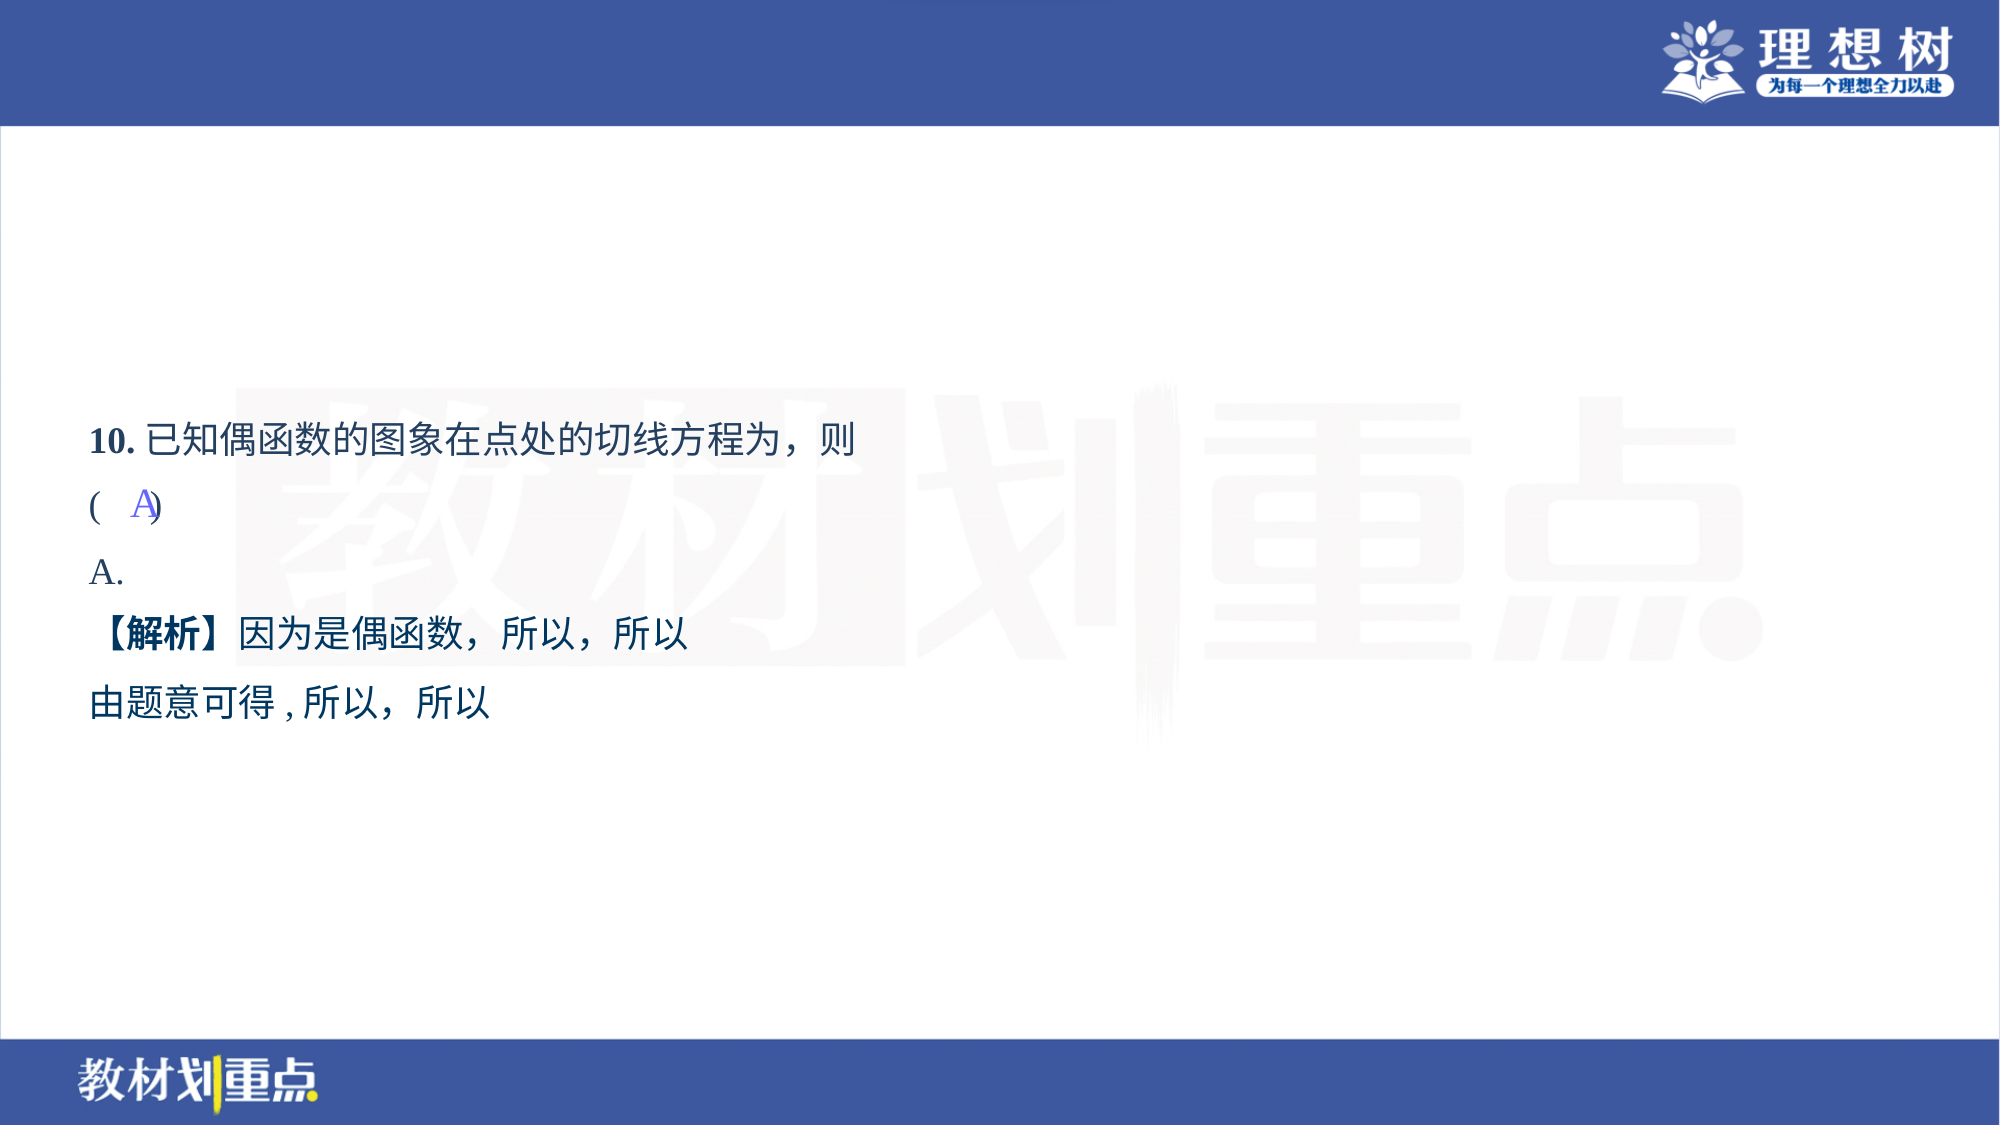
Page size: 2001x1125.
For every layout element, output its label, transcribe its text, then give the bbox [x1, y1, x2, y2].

text_box A [115, 473, 176, 523]
picture [0, 0, 2000, 1125]
